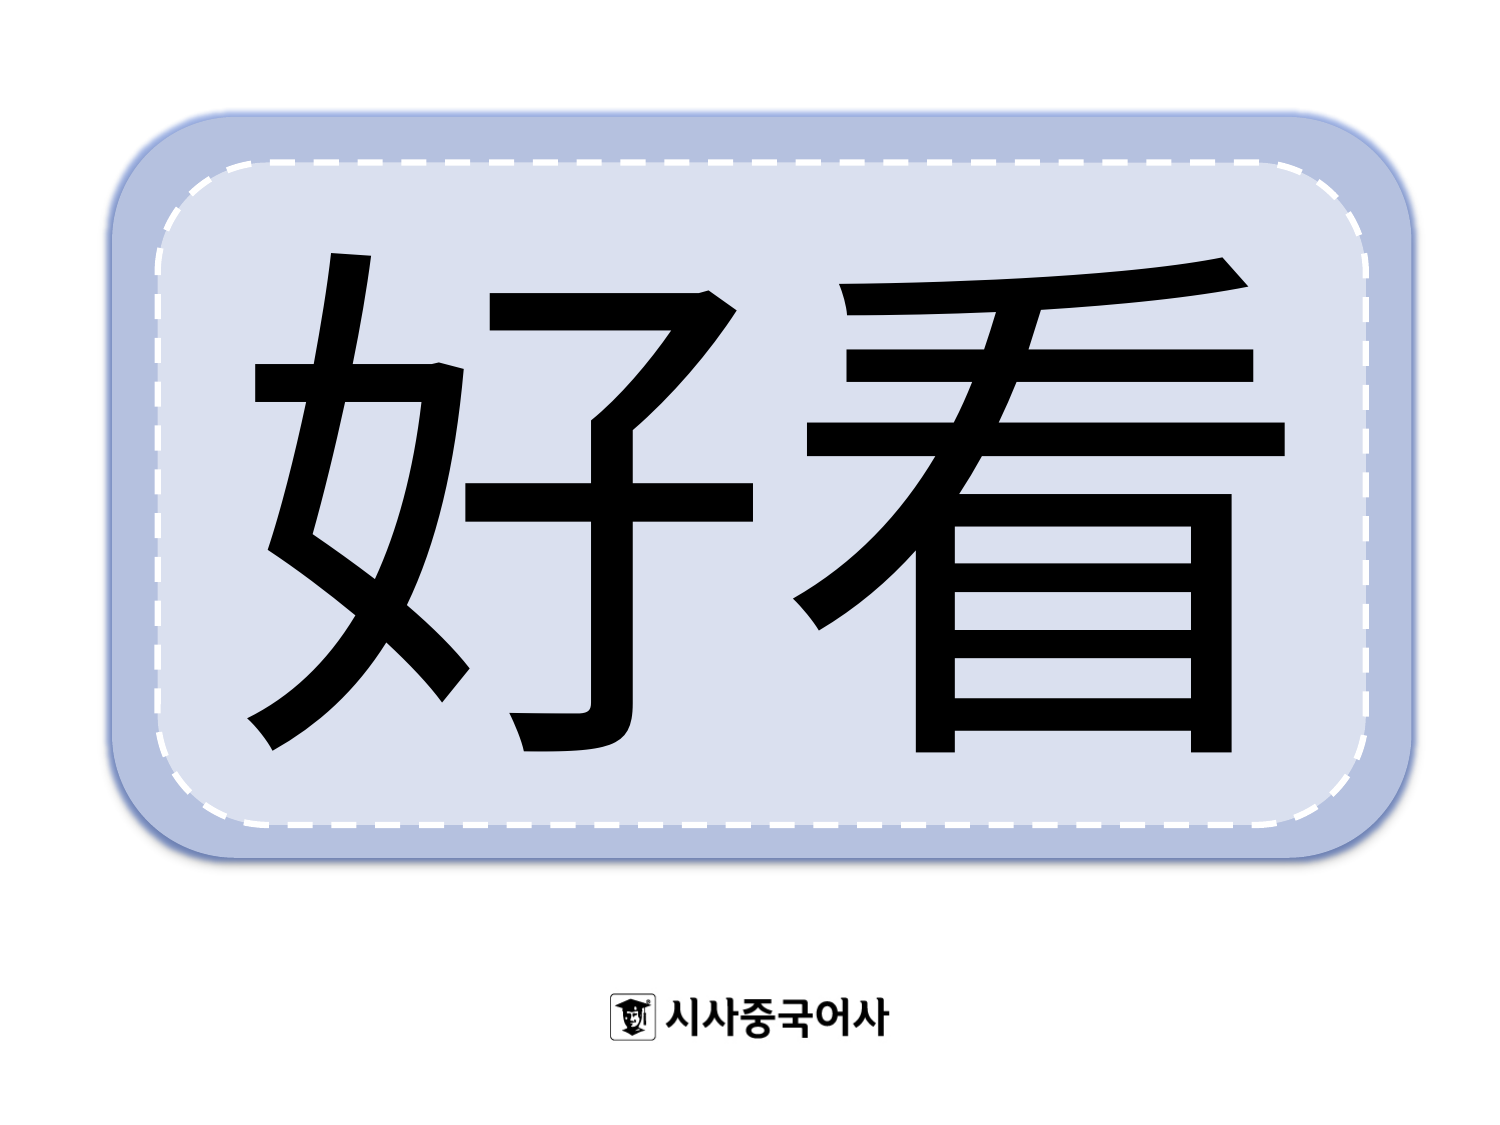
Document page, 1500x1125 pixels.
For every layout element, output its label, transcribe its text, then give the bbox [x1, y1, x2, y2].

text_box 好看 [171, 160, 1380, 824]
picture [602, 987, 898, 1047]
